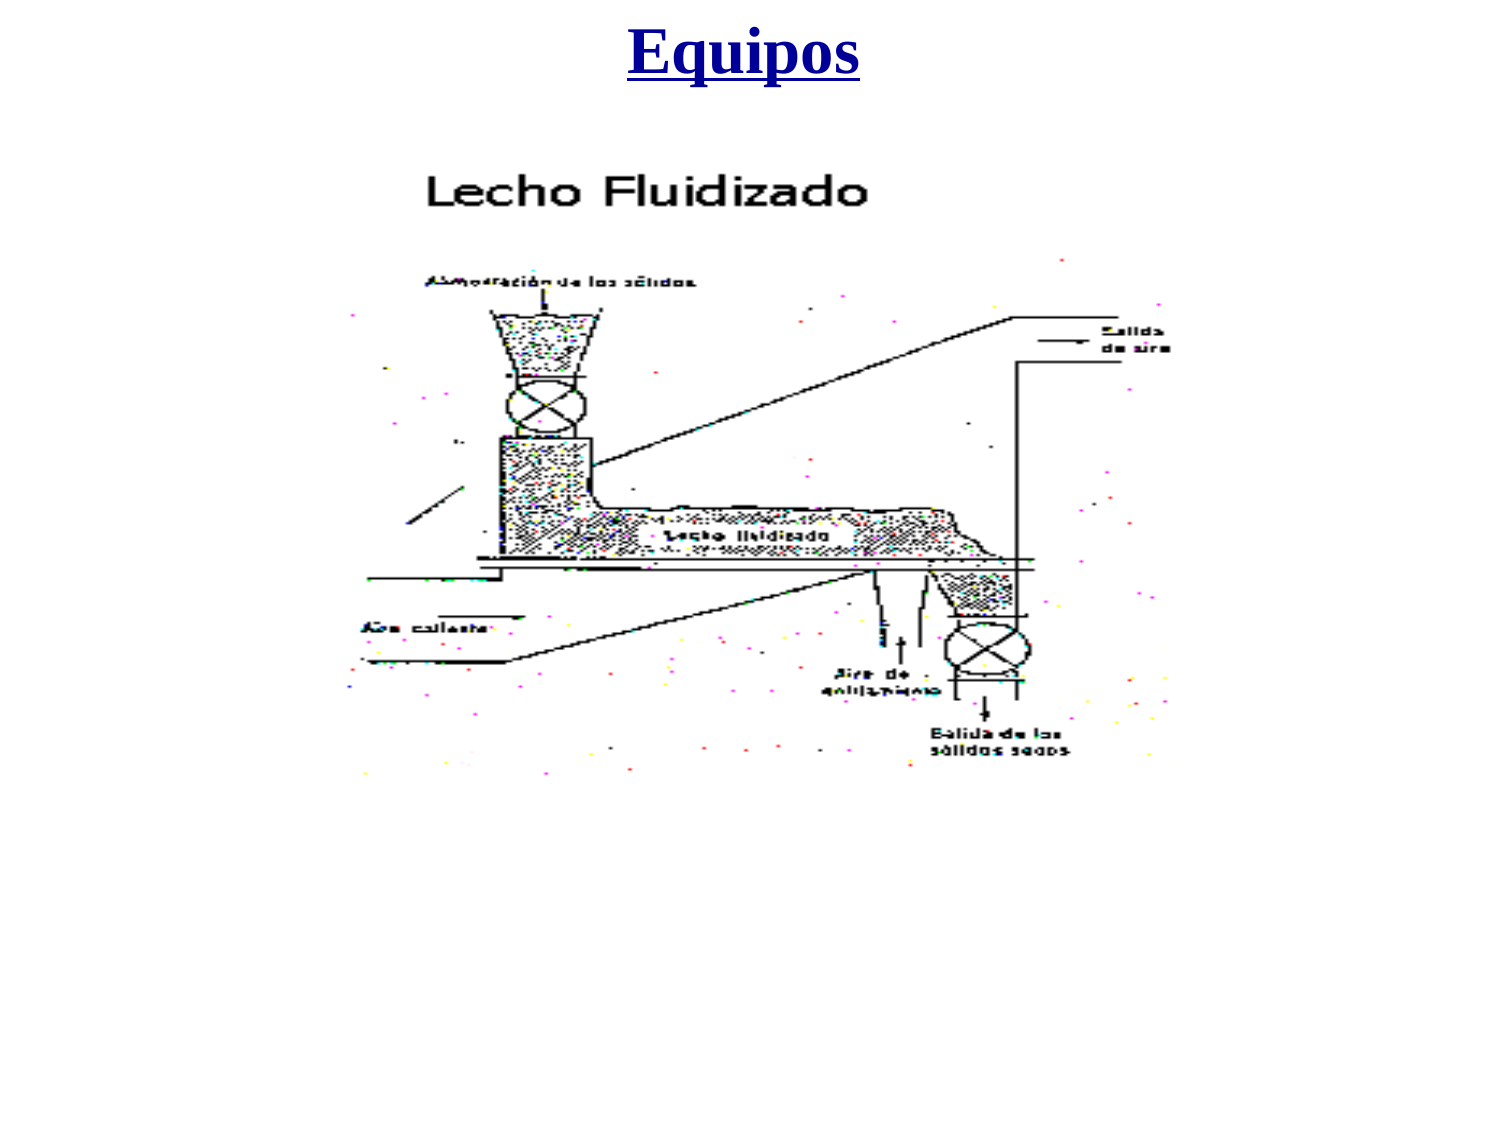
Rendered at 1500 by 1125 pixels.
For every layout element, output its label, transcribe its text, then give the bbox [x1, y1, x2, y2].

text_box Equipos [387, 0, 1100, 95]
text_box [262, 162, 1213, 789]
